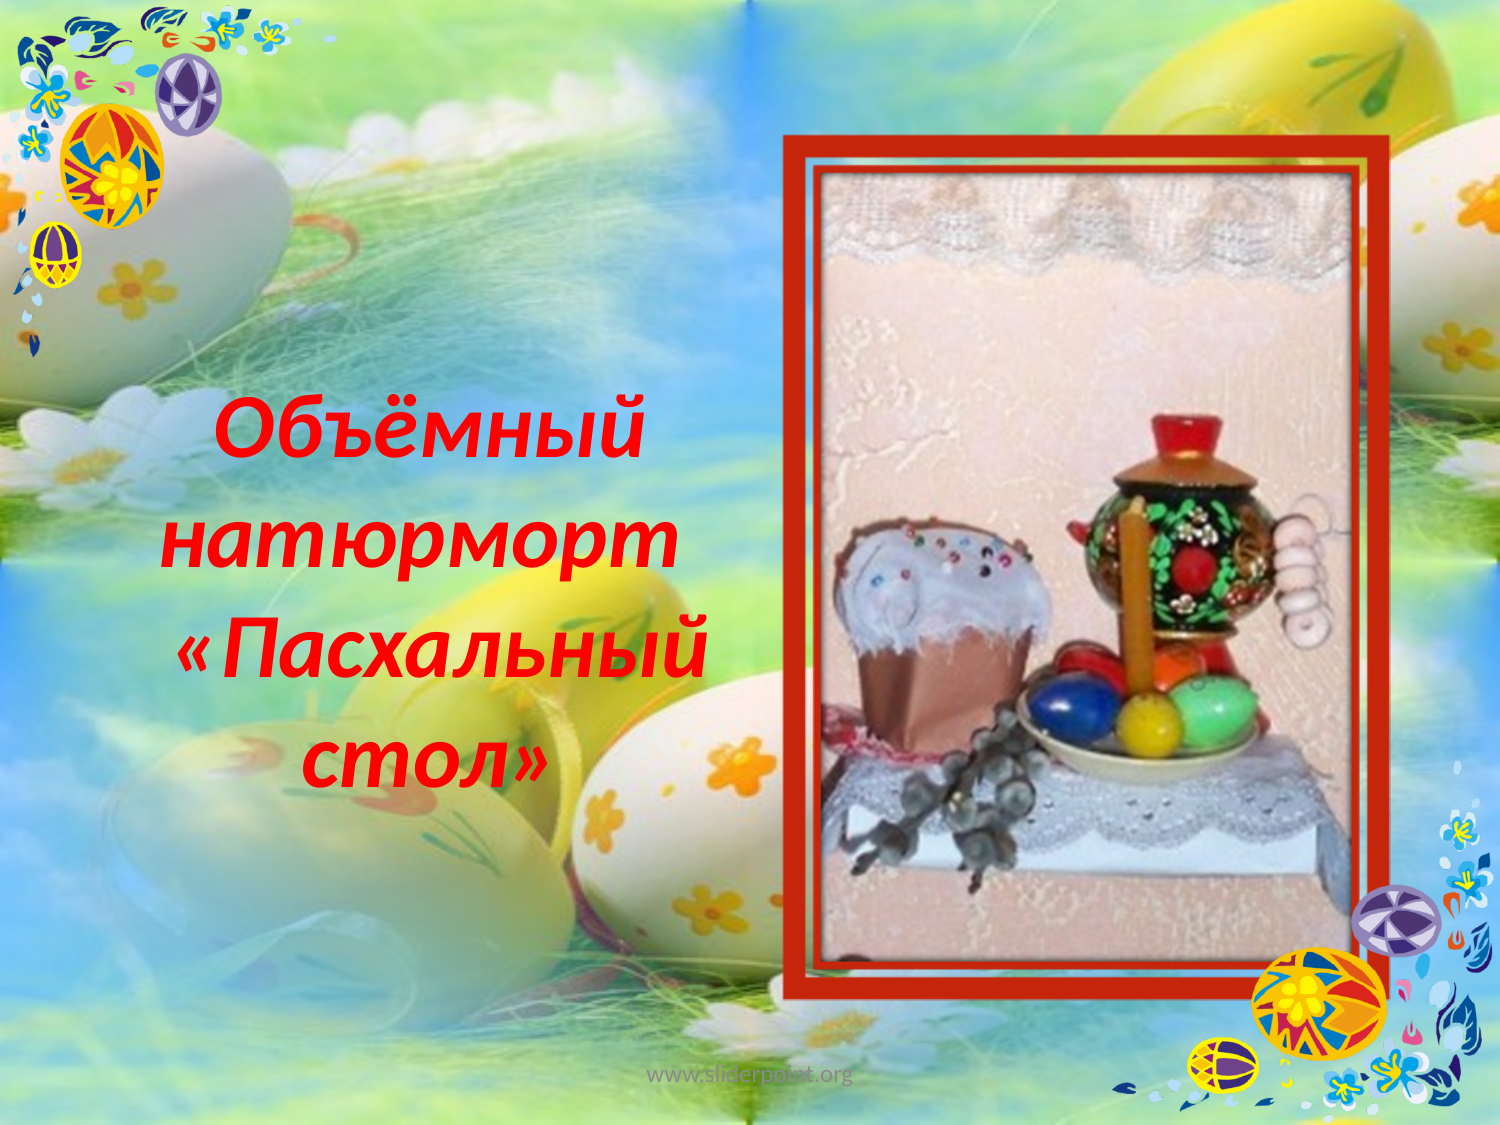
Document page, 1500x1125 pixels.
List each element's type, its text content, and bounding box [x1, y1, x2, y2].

footer www.sliderpoint.org [512, 1042, 988, 1103]
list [781, 133, 1392, 1002]
title Объёмный натюрморт «Пасхальный стол» [74, 196, 776, 977]
picture [0, 0, 1500, 1125]
